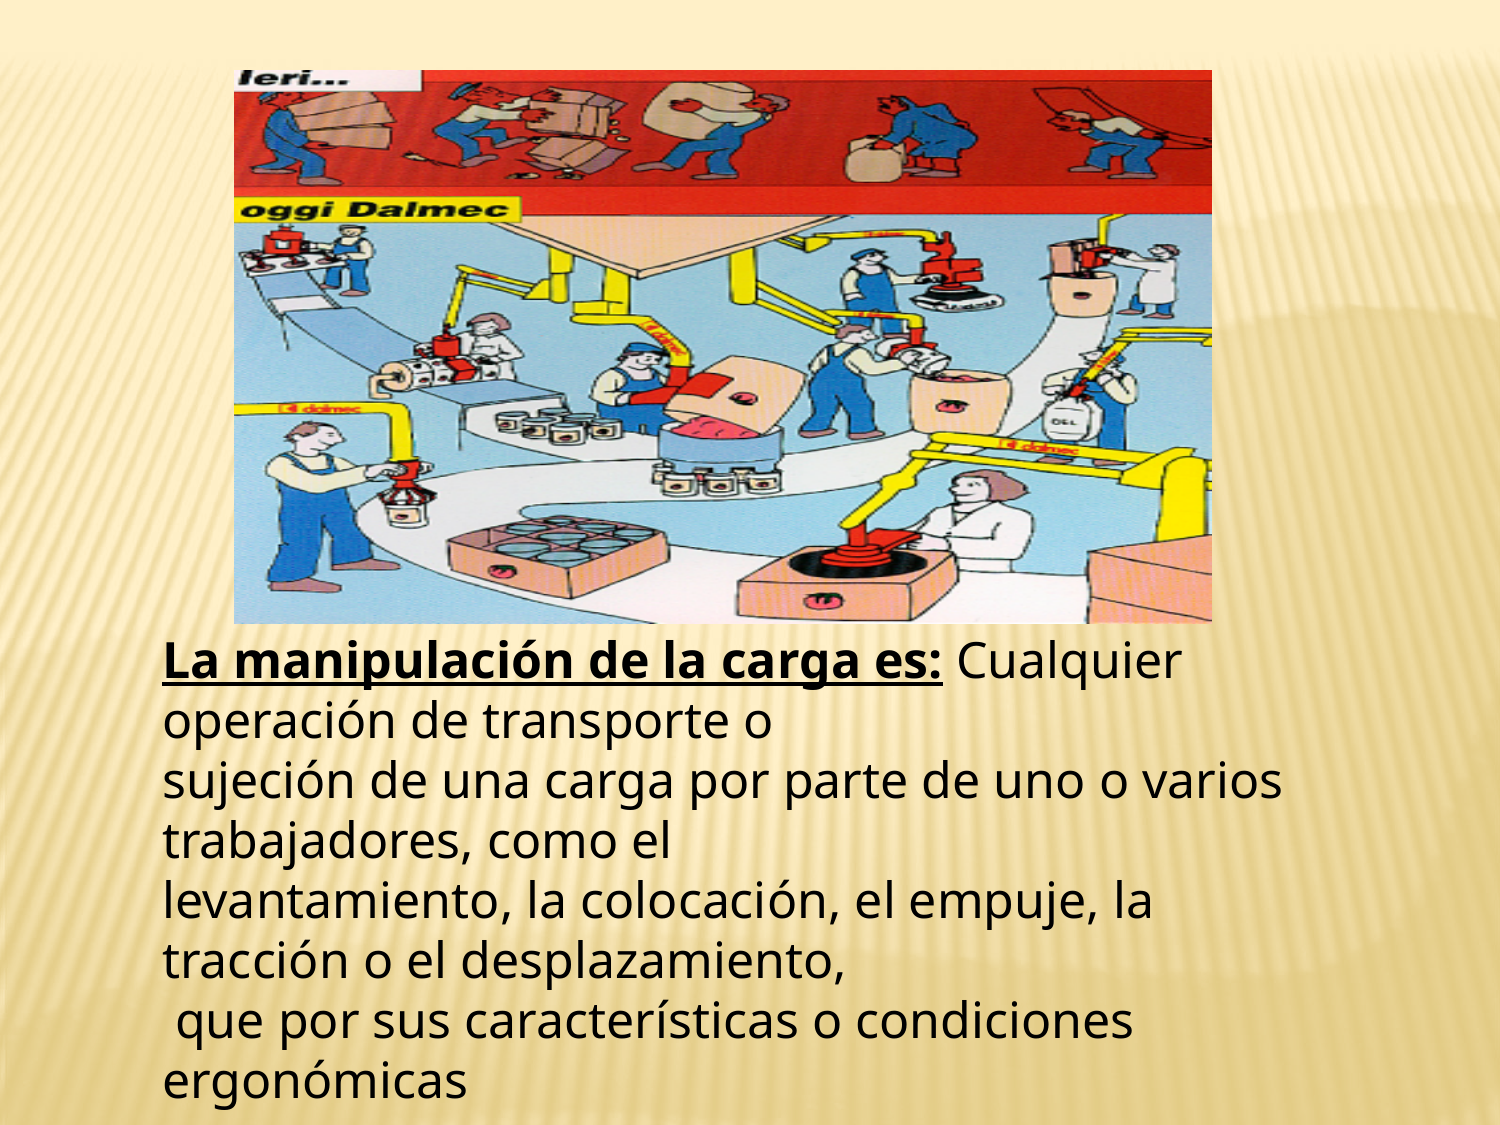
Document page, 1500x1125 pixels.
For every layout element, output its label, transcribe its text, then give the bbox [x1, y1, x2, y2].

text_box La manipulación de la carga es: Cualquier operación de transporte o sujeción de una carga por parte de uno o varios trabajadores, como el levantamiento, la colocación, el empuje, la tracción o el desplazamiento, que por sus características o condiciones ergonómicas [147, 621, 1365, 1116]
picture [234, 69, 1213, 624]
